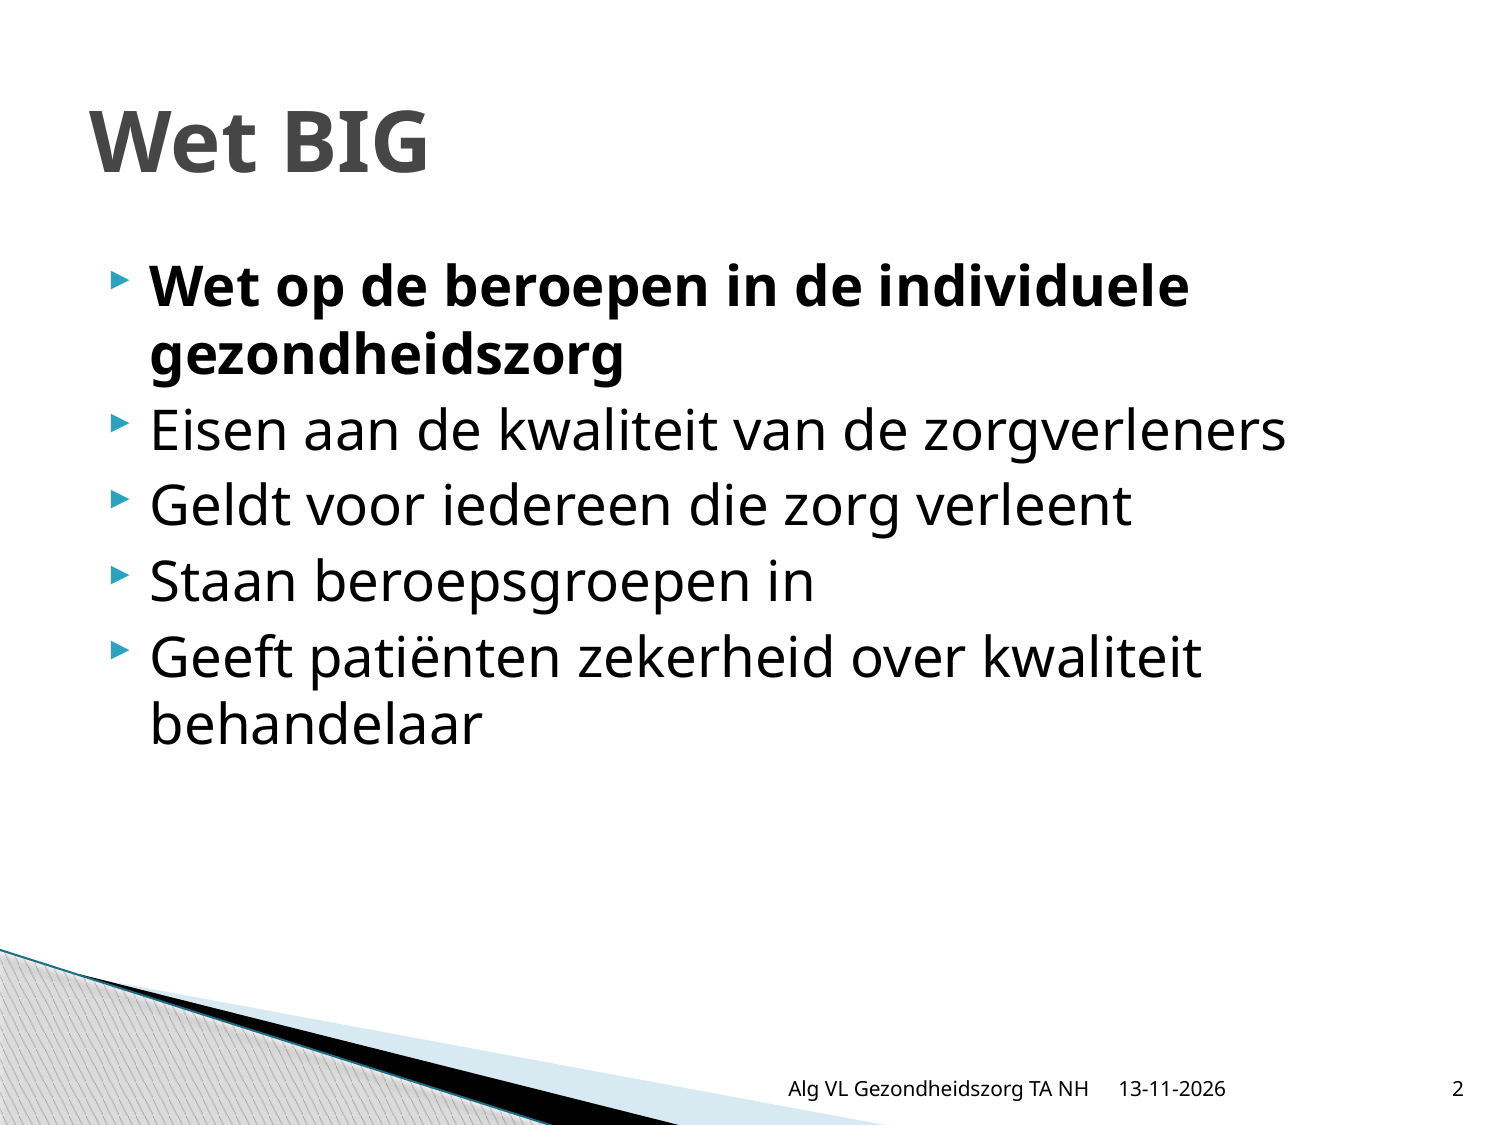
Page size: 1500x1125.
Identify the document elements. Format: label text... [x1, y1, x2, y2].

slide_number 2 [1418, 1051, 1479, 1112]
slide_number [1105, 1051, 1418, 1112]
title Wet BIG [75, 45, 1425, 233]
footer Alg VL Gezondheidszorg TA NH [718, 1051, 1105, 1112]
list Wet op de beroepen in de individuele gezondheidszorg Eisen aan de kwaliteit van de zorgverleners Geldt voor iedereen die zorg verleent Staan beroepsgroepen in Geeft patiënten zekerheid over kwaliteit behandelaar [75, 243, 1425, 986]
